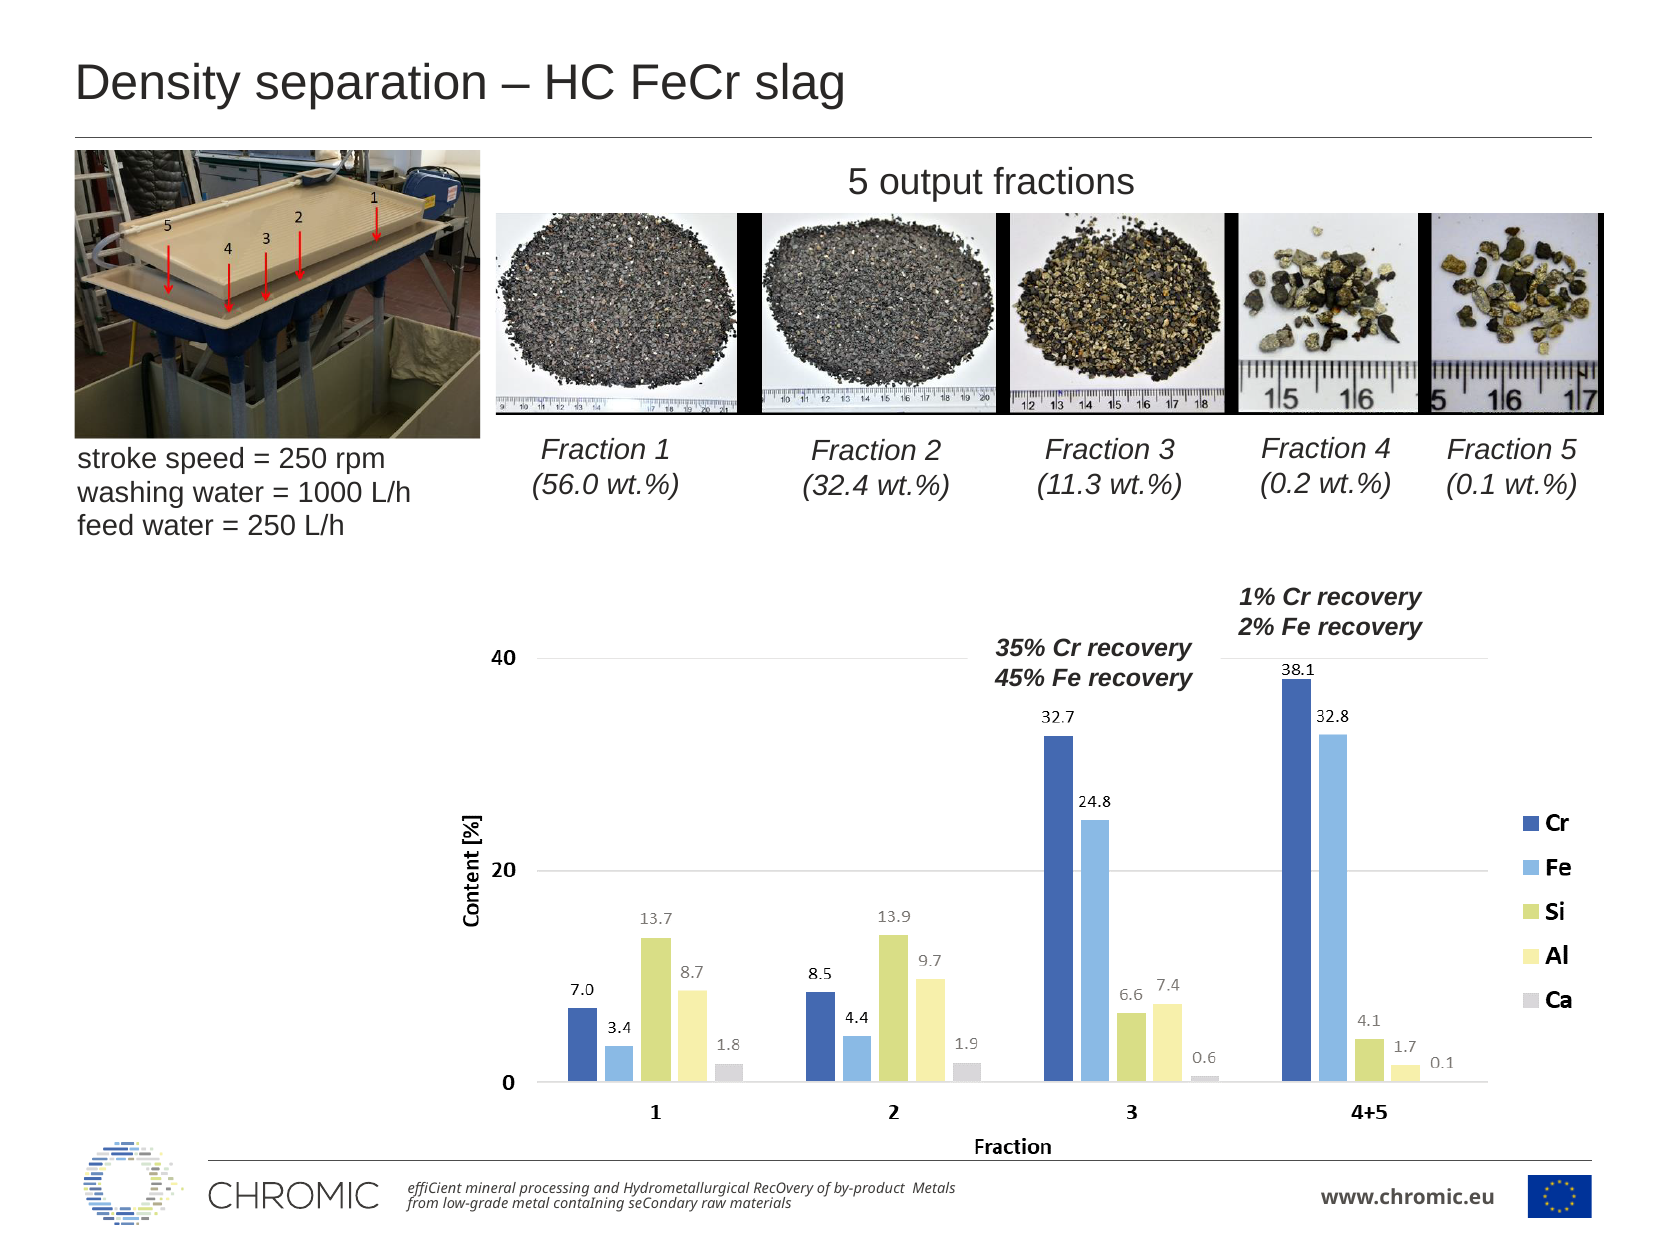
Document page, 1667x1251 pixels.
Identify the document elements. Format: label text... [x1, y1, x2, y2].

text_box 5 output fractions [758, 149, 1225, 210]
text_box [484, 213, 1626, 510]
title Density separation – HC FeCr slag [74, 50, 1513, 114]
picture [370, 543, 1604, 1157]
picture [74, 149, 481, 439]
picture [83, 1142, 184, 1225]
text_box stroke speed = 250 rpm washing water = 1000 L/h feed water = 250 L/h [62, 433, 475, 549]
picture [1527, 1175, 1592, 1218]
